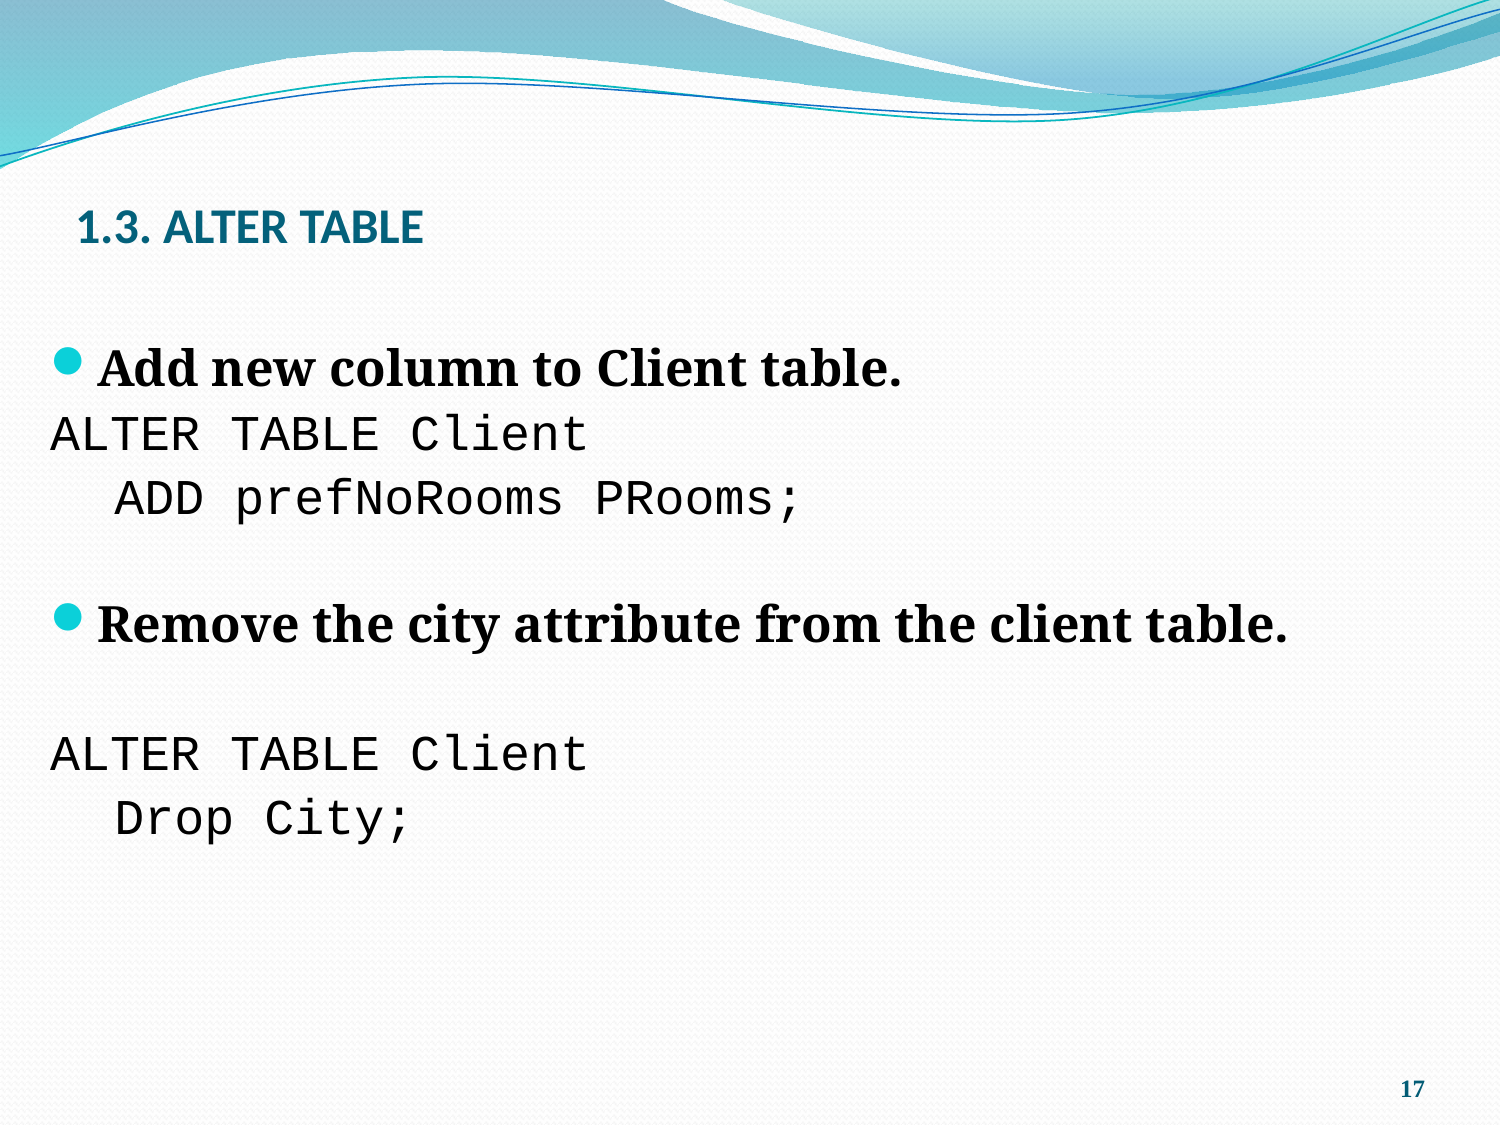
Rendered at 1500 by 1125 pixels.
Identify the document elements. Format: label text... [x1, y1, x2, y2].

title 1.3. ALTER TABLE [75, 66, 1425, 254]
list Add new column to Client table. ALTER TABLE Client ADD prefNoRooms PRooms; Remove the city attribute from the client table. ALTER TABLE Client Drop City; [35, 336, 1465, 1012]
slide_number 17 [1299, 1042, 1425, 1103]
